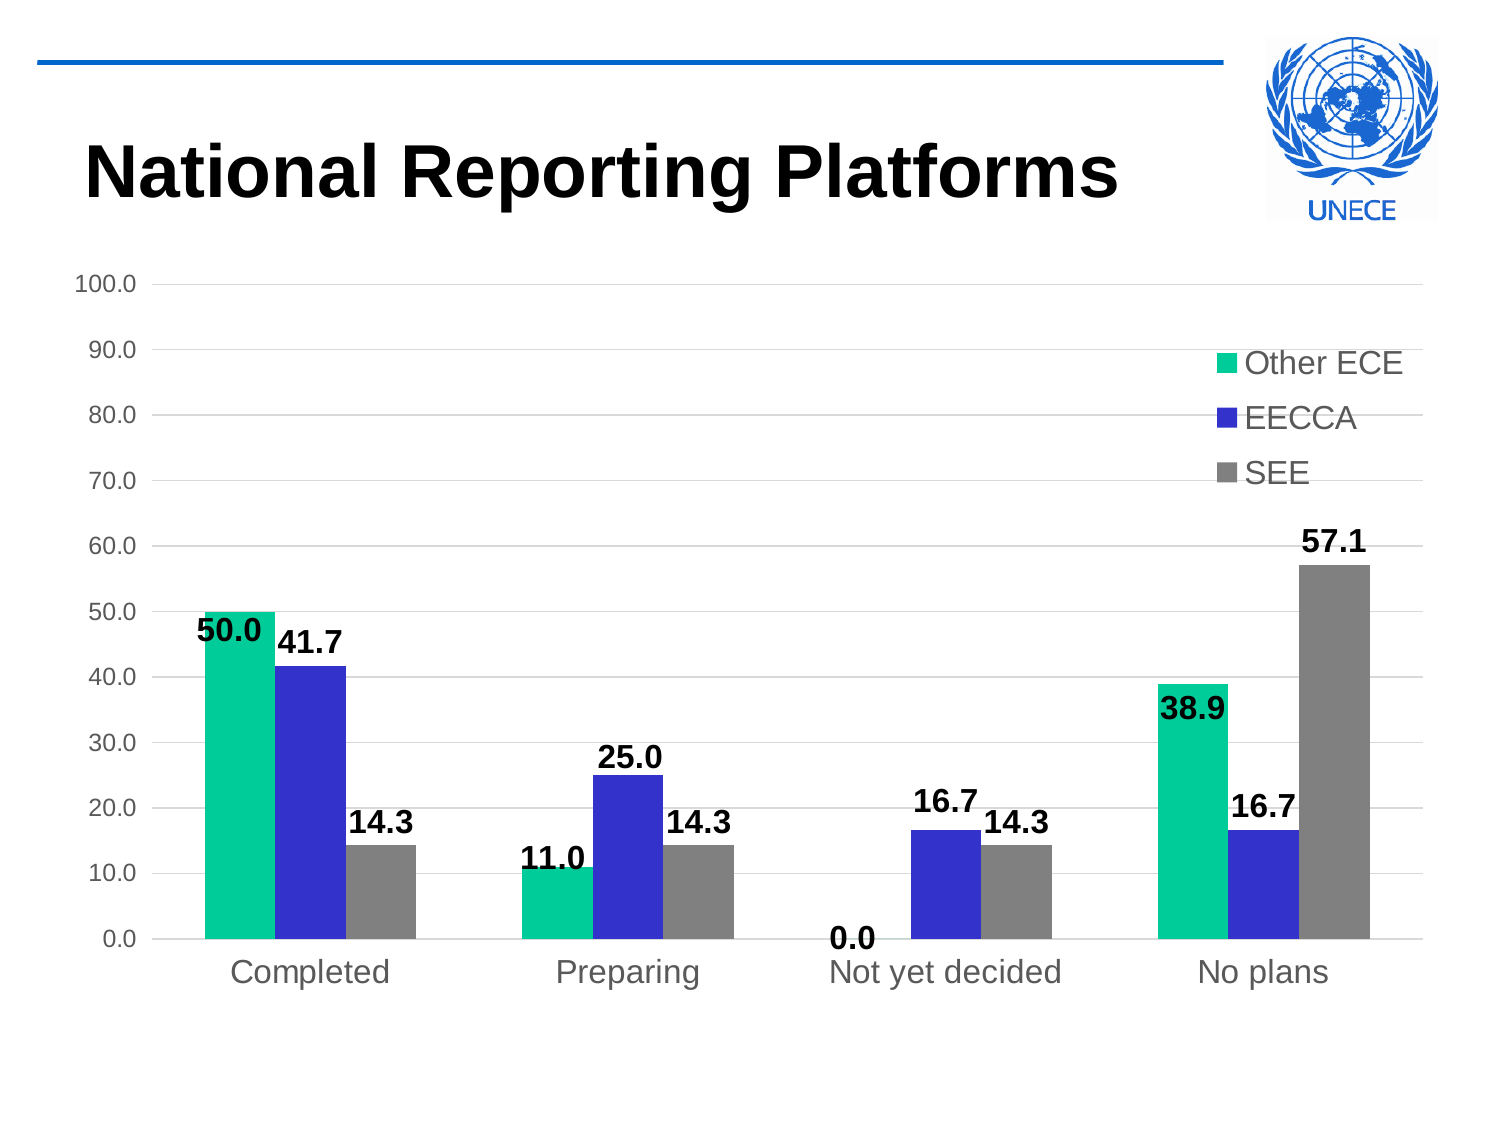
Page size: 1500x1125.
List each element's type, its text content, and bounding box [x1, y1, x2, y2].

picture [1266, 37, 1438, 221]
title National Reporting Platforms [69, 85, 1232, 249]
chart [52, 266, 1424, 1059]
